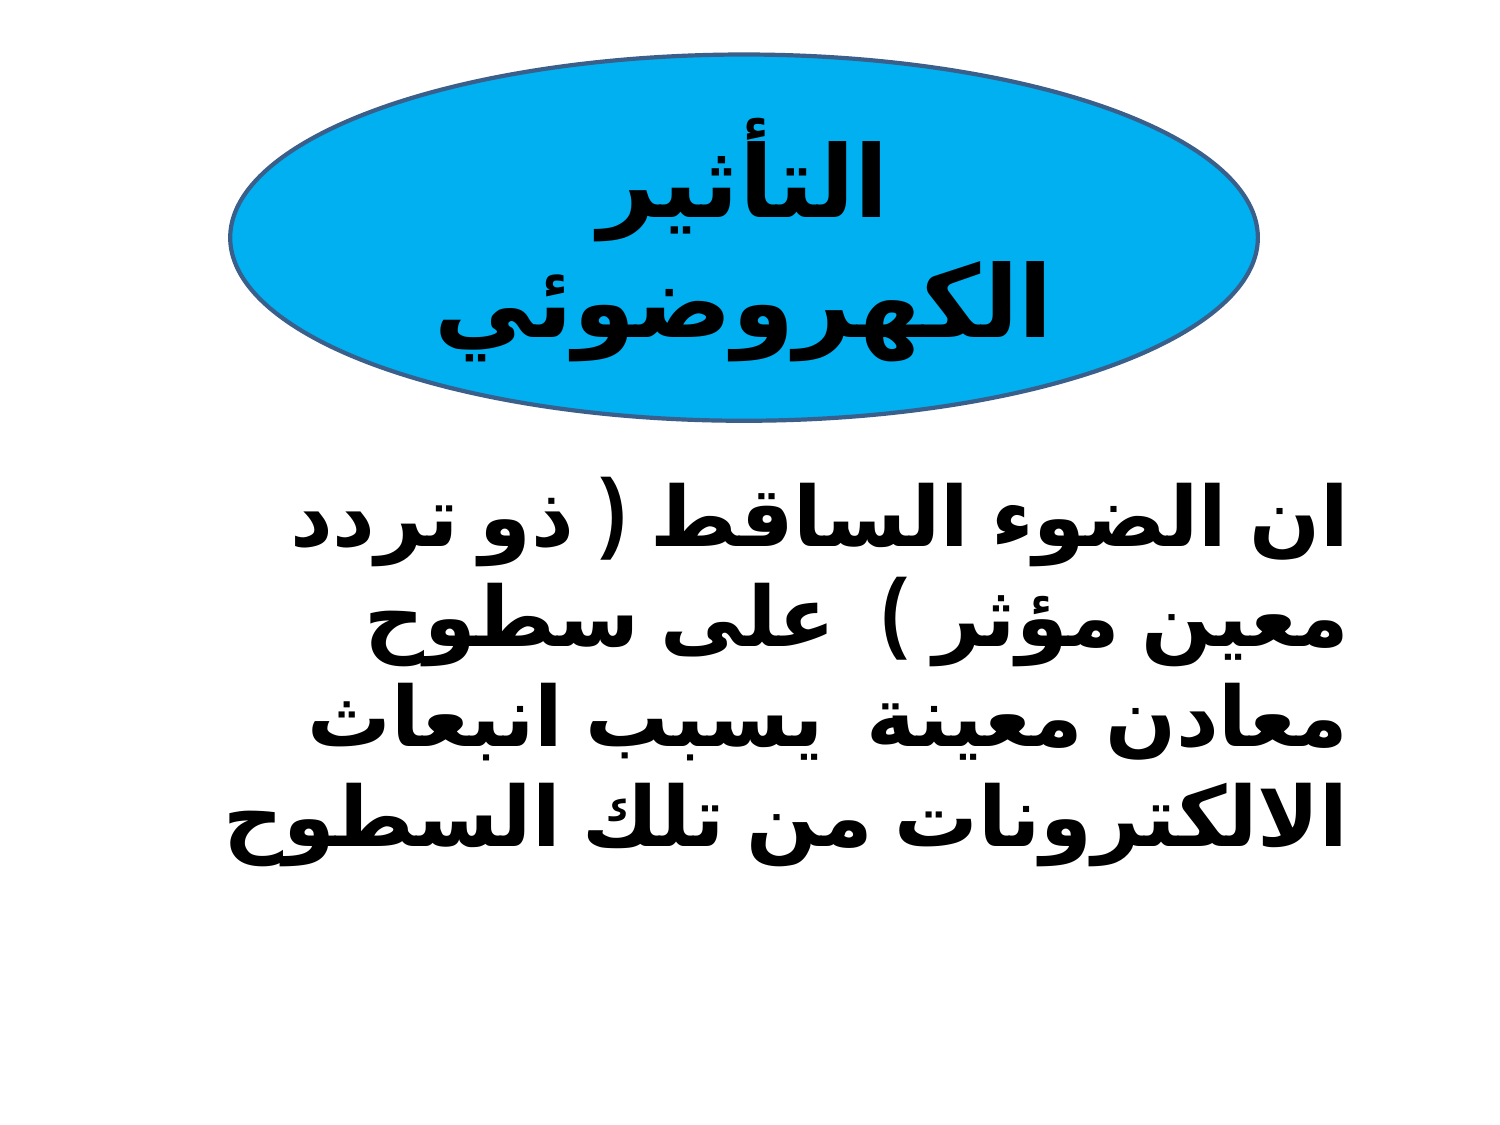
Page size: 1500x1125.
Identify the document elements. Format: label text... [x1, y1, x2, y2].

text_box التأثير الكهروضوئي [228, 52, 1260, 423]
text_box ان الضوء الساقط ( ذو تردد معين مؤثر ) على سطوح معادن معينة يسبب انبعاث الالكترونات من تلك السطوح [182, 456, 1365, 871]
